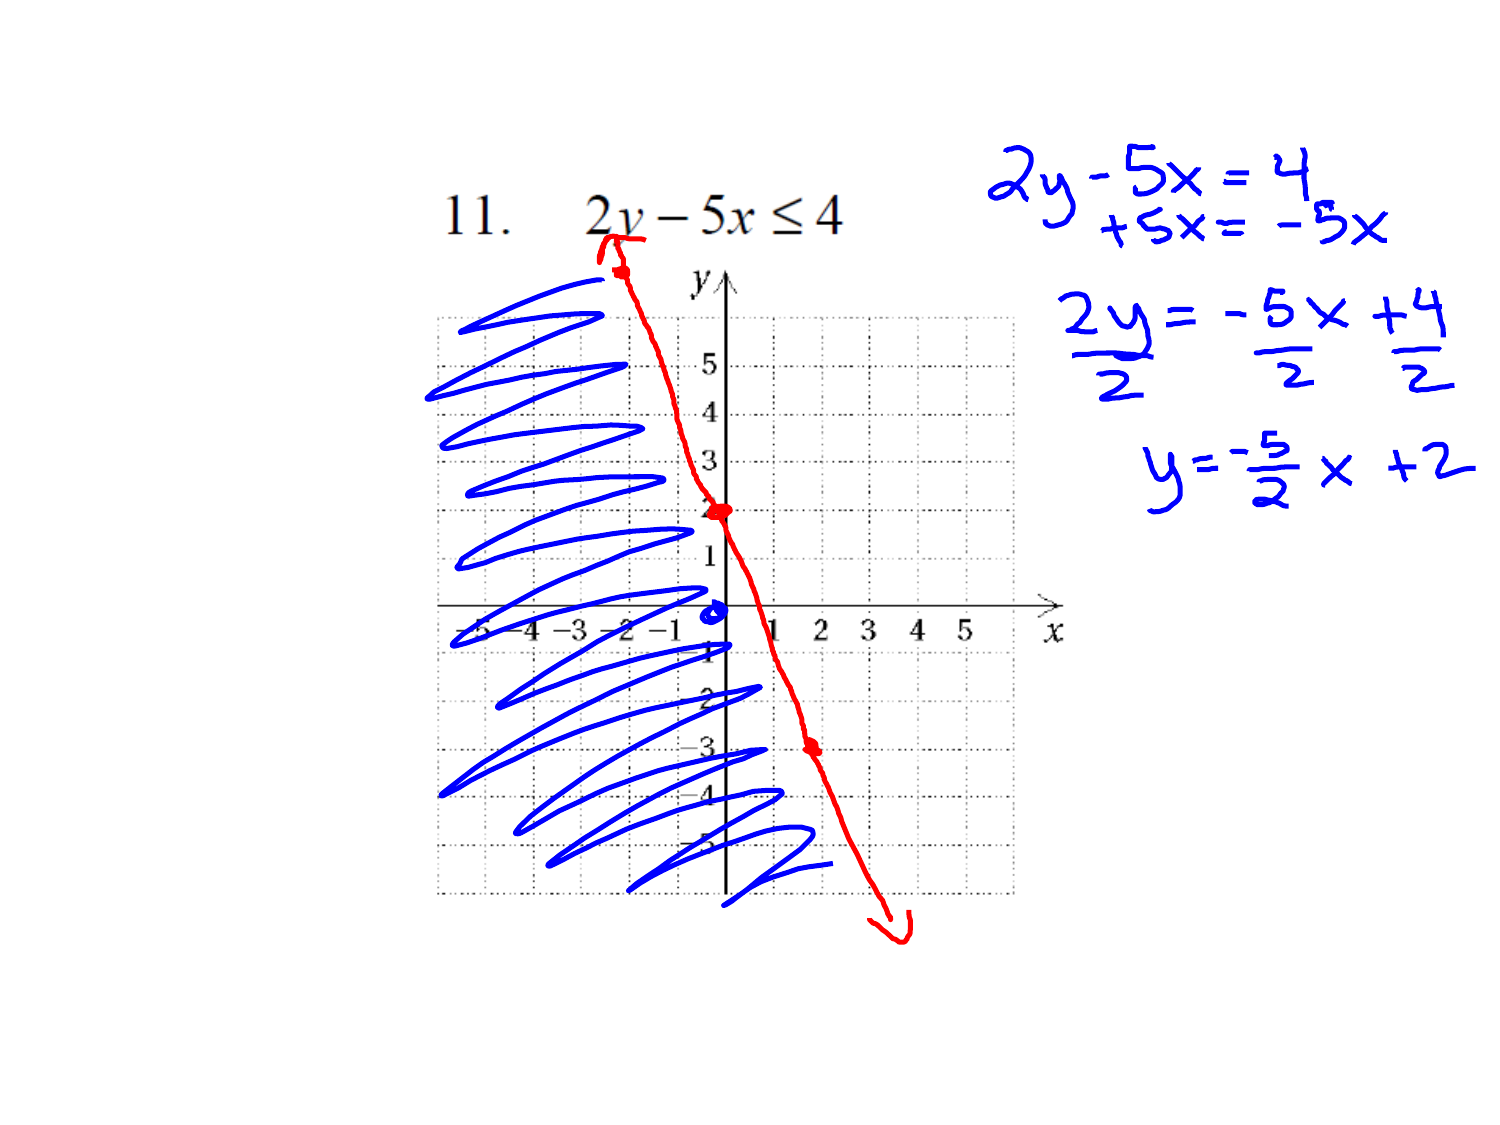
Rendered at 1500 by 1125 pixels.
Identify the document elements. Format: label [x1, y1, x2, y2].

text_box [1301, 147, 1308, 202]
text_box [1352, 212, 1387, 245]
text_box [1384, 296, 1390, 314]
text_box [1274, 155, 1303, 175]
text_box [1181, 215, 1205, 239]
text_box [1083, 352, 1154, 358]
text_box [1090, 173, 1109, 179]
text_box [1083, 294, 1098, 333]
picture [422, 178, 1078, 947]
text_box [1109, 304, 1150, 354]
text_box [1114, 229, 1123, 247]
text_box [1005, 146, 1032, 177]
text_box [1265, 288, 1293, 326]
text_box [1178, 215, 1191, 228]
text_box [1318, 300, 1345, 329]
text_box [1192, 456, 1213, 462]
text_box [1262, 432, 1288, 457]
text_box [1197, 467, 1219, 471]
text_box [426, 279, 834, 906]
text_box [1369, 228, 1387, 242]
text_box [1192, 229, 1205, 240]
text_box [1322, 456, 1351, 486]
text_box [1353, 215, 1370, 230]
text_box [1330, 315, 1349, 327]
text_box [1424, 443, 1476, 478]
text_box [1127, 145, 1165, 195]
text_box [1387, 317, 1394, 334]
text_box [1322, 457, 1336, 472]
text_box [1336, 472, 1352, 485]
text_box [1172, 167, 1200, 193]
text_box [1230, 450, 1249, 454]
text_box [1168, 163, 1186, 180]
text_box [1138, 208, 1171, 243]
text_box [1394, 449, 1402, 466]
text_box [1255, 348, 1313, 354]
text_box [1315, 201, 1346, 243]
text_box [1223, 231, 1243, 236]
text_box [1400, 468, 1408, 482]
text_box [1402, 366, 1455, 392]
text_box [1101, 225, 1127, 232]
text_box [1217, 221, 1245, 225]
text_box [1144, 447, 1181, 513]
text_box [1223, 180, 1247, 184]
text_box [1393, 348, 1441, 353]
text_box [1374, 314, 1407, 318]
text_box [1097, 371, 1144, 400]
text_box [1432, 291, 1445, 338]
text_box [1248, 466, 1300, 472]
text_box [1110, 215, 1116, 227]
text_box [1307, 298, 1331, 318]
text_box [1254, 478, 1289, 507]
text_box [1225, 312, 1247, 316]
text_box [1166, 321, 1196, 326]
text_box [1167, 308, 1194, 312]
text_box [1414, 288, 1436, 309]
text_box [1277, 363, 1314, 386]
text_box [1187, 181, 1202, 195]
